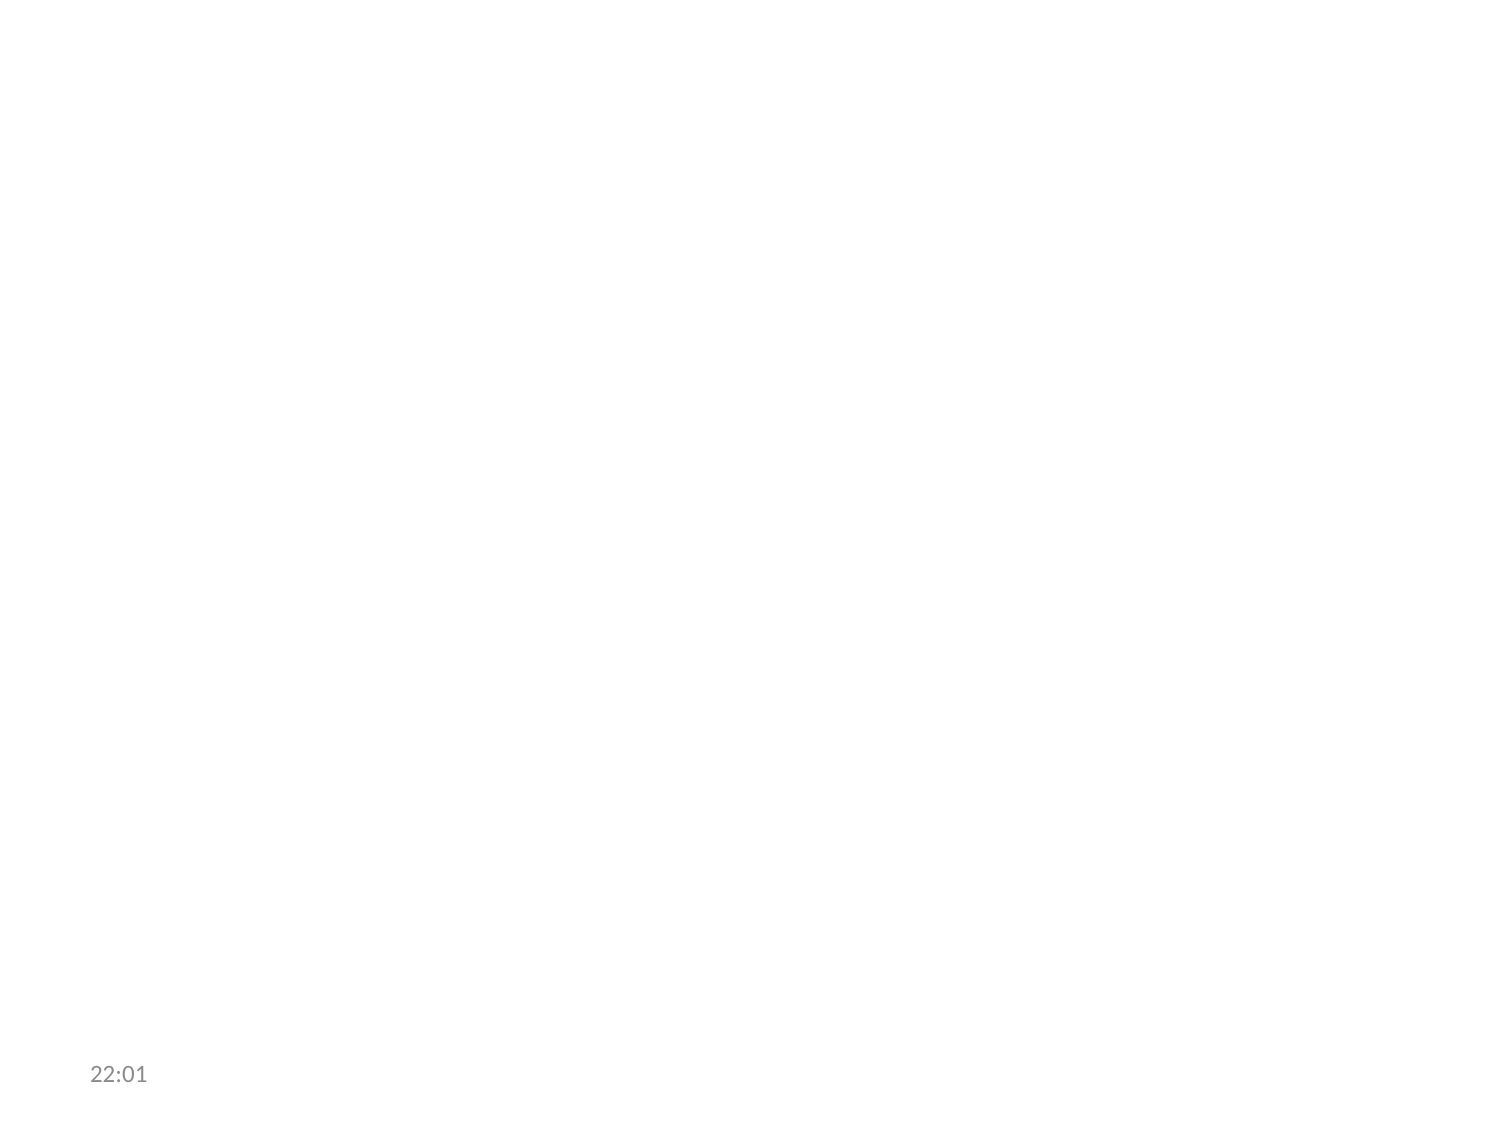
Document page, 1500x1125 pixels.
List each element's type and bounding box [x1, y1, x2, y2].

slide_number [75, 1042, 425, 1103]
